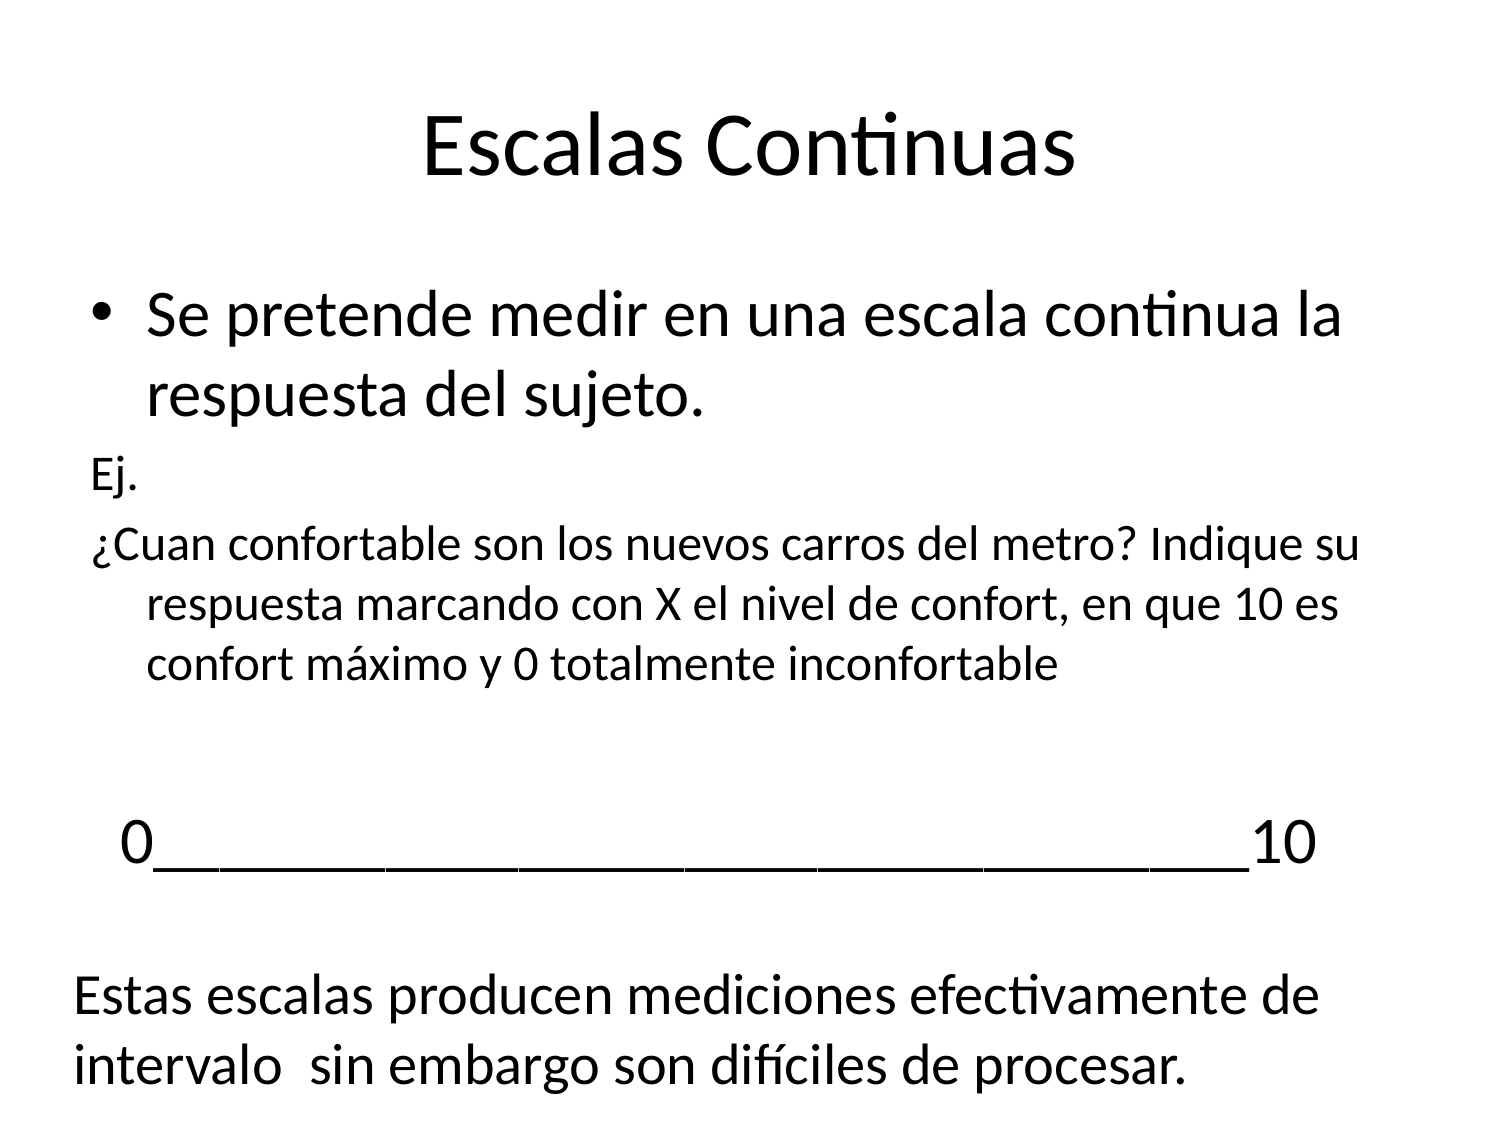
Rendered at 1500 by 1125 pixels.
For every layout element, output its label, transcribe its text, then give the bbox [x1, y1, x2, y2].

text_box Estas escalas producen mediciones efectivamente de intervalo sin embargo son difíciles de procesar. [58, 949, 1453, 1104]
title Escalas Continuas [75, 45, 1425, 233]
list Se pretende medir en una escala continua la respuesta del sujeto. Ej. ¿Cuan confortable son los nuevos carros del metro? Indique su respuesta marcando con X el nivel de confort, en que 10 es confort máximo y 0 totalmente inconfortable 0_________________________________10 [75, 262, 1425, 949]
